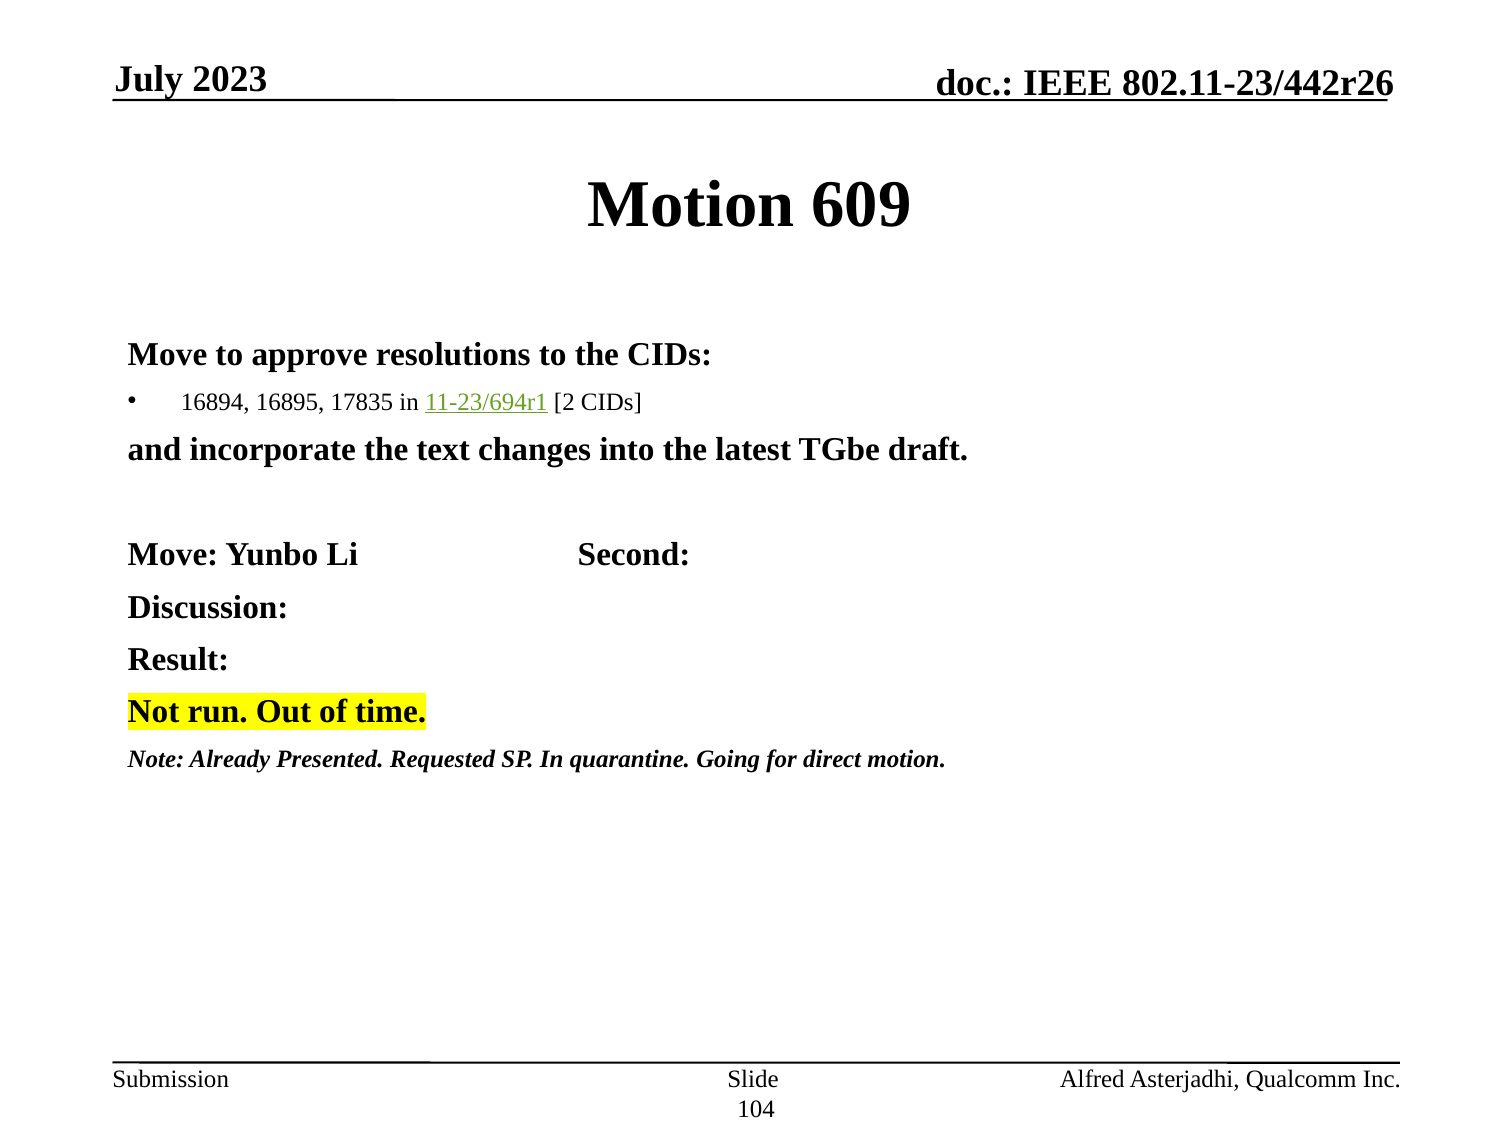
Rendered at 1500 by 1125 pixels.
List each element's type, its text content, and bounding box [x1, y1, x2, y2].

footer Alfred Asterjadhi, Qualcomm Inc. [878, 1061, 1402, 1093]
title Motion 609 [112, 112, 1388, 288]
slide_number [114, 54, 423, 100]
slide_number Slide 104 [712, 1061, 800, 1123]
list Move to approve resolutions to the CIDs: 16894, 16895, 17835 in 11-23/694r1 [2 CIDs] and incorporate the text changes into the latest TGbe draft. Move: Yunbo Li Second: Discussion: Result: Not run. Out of time. Note: Already Presented. Requested SP. In quarantine. Going for direct motion. [112, 324, 1388, 1063]
